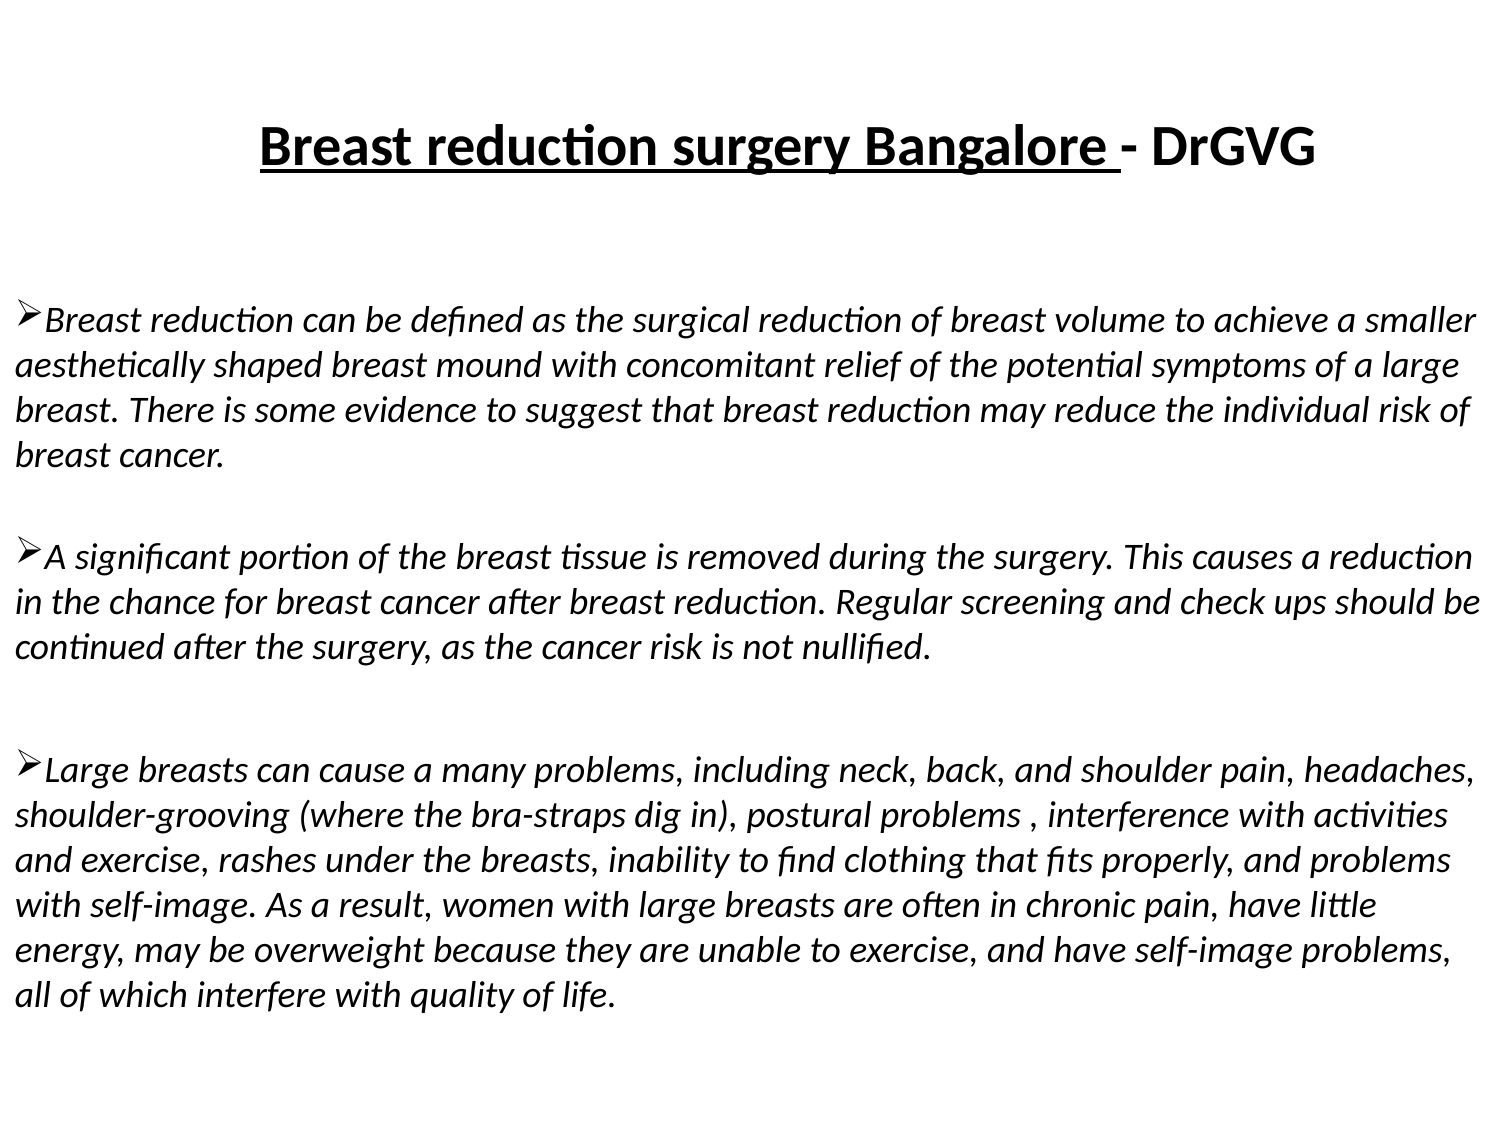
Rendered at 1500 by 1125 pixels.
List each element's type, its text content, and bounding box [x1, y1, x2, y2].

text_box Breast reduction can be defined as the surgical reduction of breast volume to achieve a smaller aesthetically shaped breast mound with concomitant relief of the potential symptoms of a large breast. There is some evidence to suggest that breast reduction may reduce the individual risk of breast cancer. [0, 287, 1500, 483]
text_box Large breasts can cause a many problems, including neck, back, and shoulder pain, headaches, shoulder-grooving (where the bra-straps dig in), postural problems , interference with activities and exercise, rashes under the breasts, inability to find clothing that fits properly, and problems with self-image. As a result, women with large breasts are often in chronic pain, have little energy, may be overweight because they are unable to exercise, and have self-image problems, all of which interfere with quality of life. [0, 737, 1500, 1023]
text_box A significant portion of the breast tissue is removed during the surgery. This causes a reduction in the chance for breast cancer after breast reduction. Regular screening and check ups should be continued after the surgery, as the cancer risk is not nullified. [0, 524, 1500, 675]
text_box Breast reduction surgery Bangalore - DrGVG [244, 99, 1332, 185]
